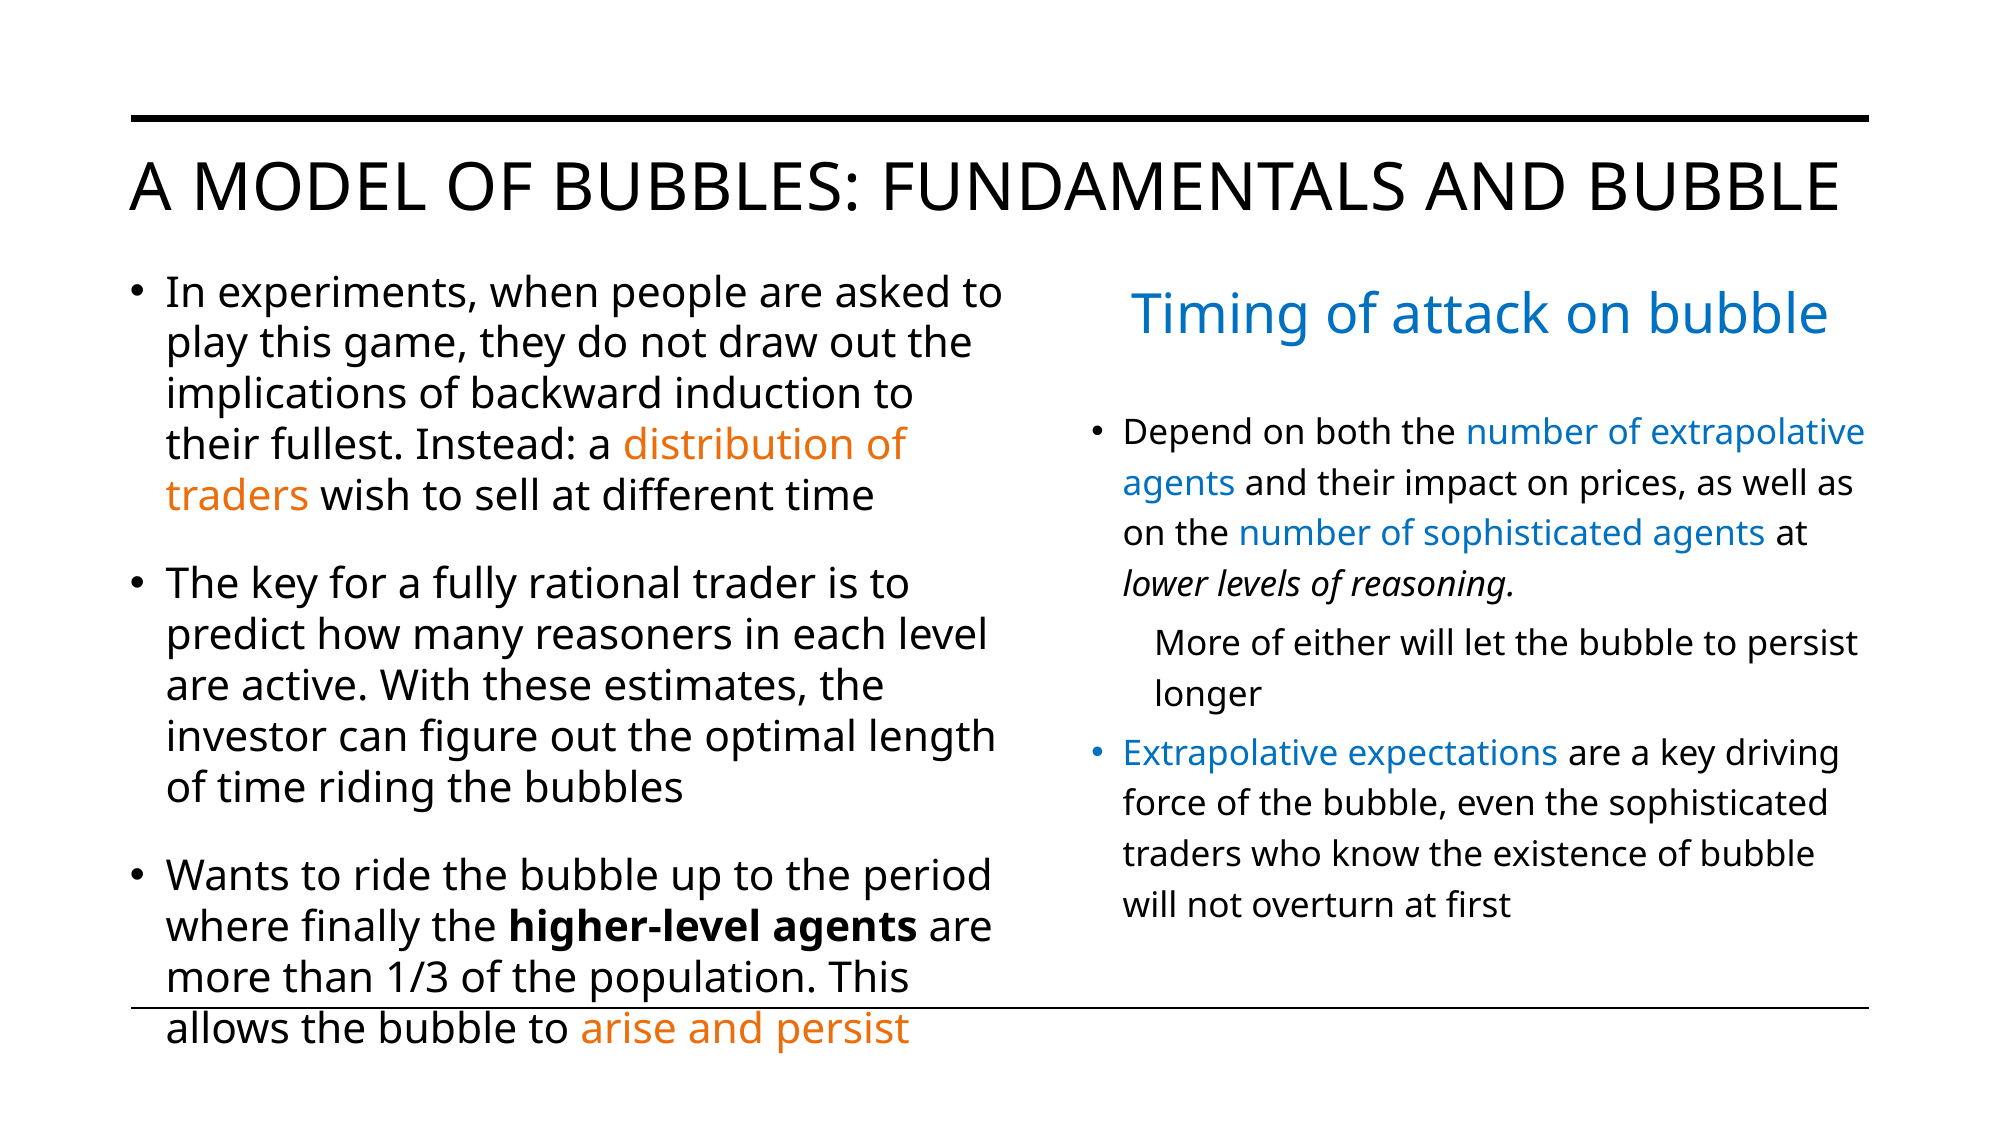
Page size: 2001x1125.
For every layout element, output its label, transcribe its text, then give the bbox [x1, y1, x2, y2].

title A model of bubbles: fundamentals and bubble [114, 136, 1869, 221]
text_box Timing of attack on bubble Depend on both the number of extrapolative agents and their impact on prices, as well as on the number of sophisticated agents at lower levels of reasoning. More of either will let the bubble to persist longer Extrapolative expectations are a key driving force of the bubble, even the sophisticated traders who know the existence of bubble will not overturn at first [1076, 257, 1885, 973]
list In experiments, when people are asked to play this game, they do not draw out the implications of backward induction to their fullest. Instead: a distribution of traders wish to sell at different time The key for a fully rational trader is to predict how many reasoners in each level are active. With these estimates, the investor can figure out the optimal length of time riding the bubbles Wants to ride the bubble up to the period where finally the higher-level agents are more than 1/3 of the population. This allows the bubble to arise and persist [114, 257, 1027, 973]
